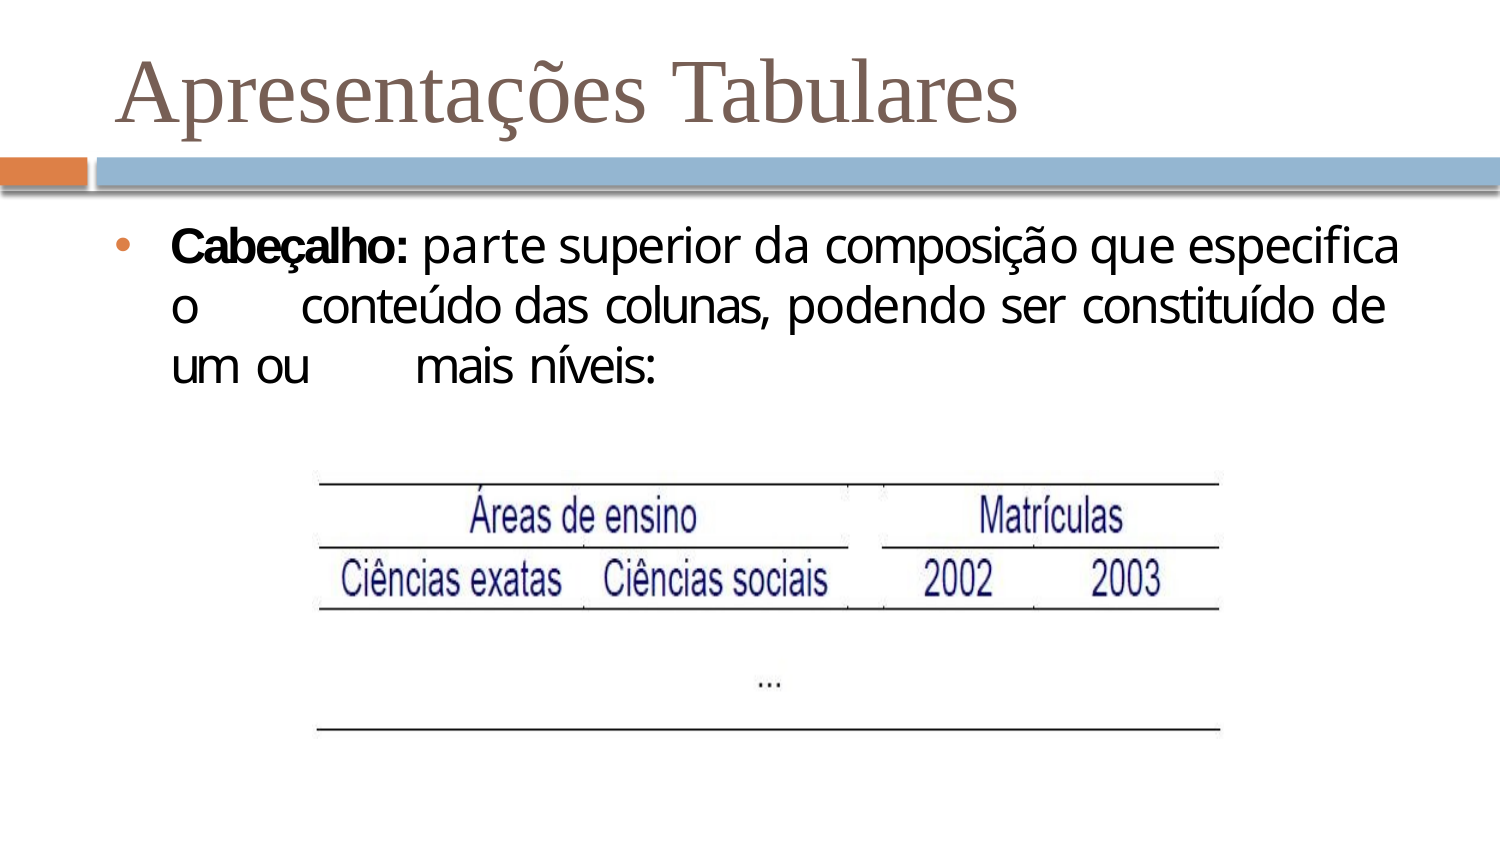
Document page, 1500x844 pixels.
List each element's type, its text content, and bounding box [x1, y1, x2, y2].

text_box Cabeçalho: parte superior da composição que especifica o conteúdo das colunas, podendo ser constituído de um ou mais níveis: [112, 211, 1424, 394]
title Apresentações Tabulares [112, 28, 1027, 172]
picture [312, 470, 1224, 740]
picture [0, 156, 1500, 203]
